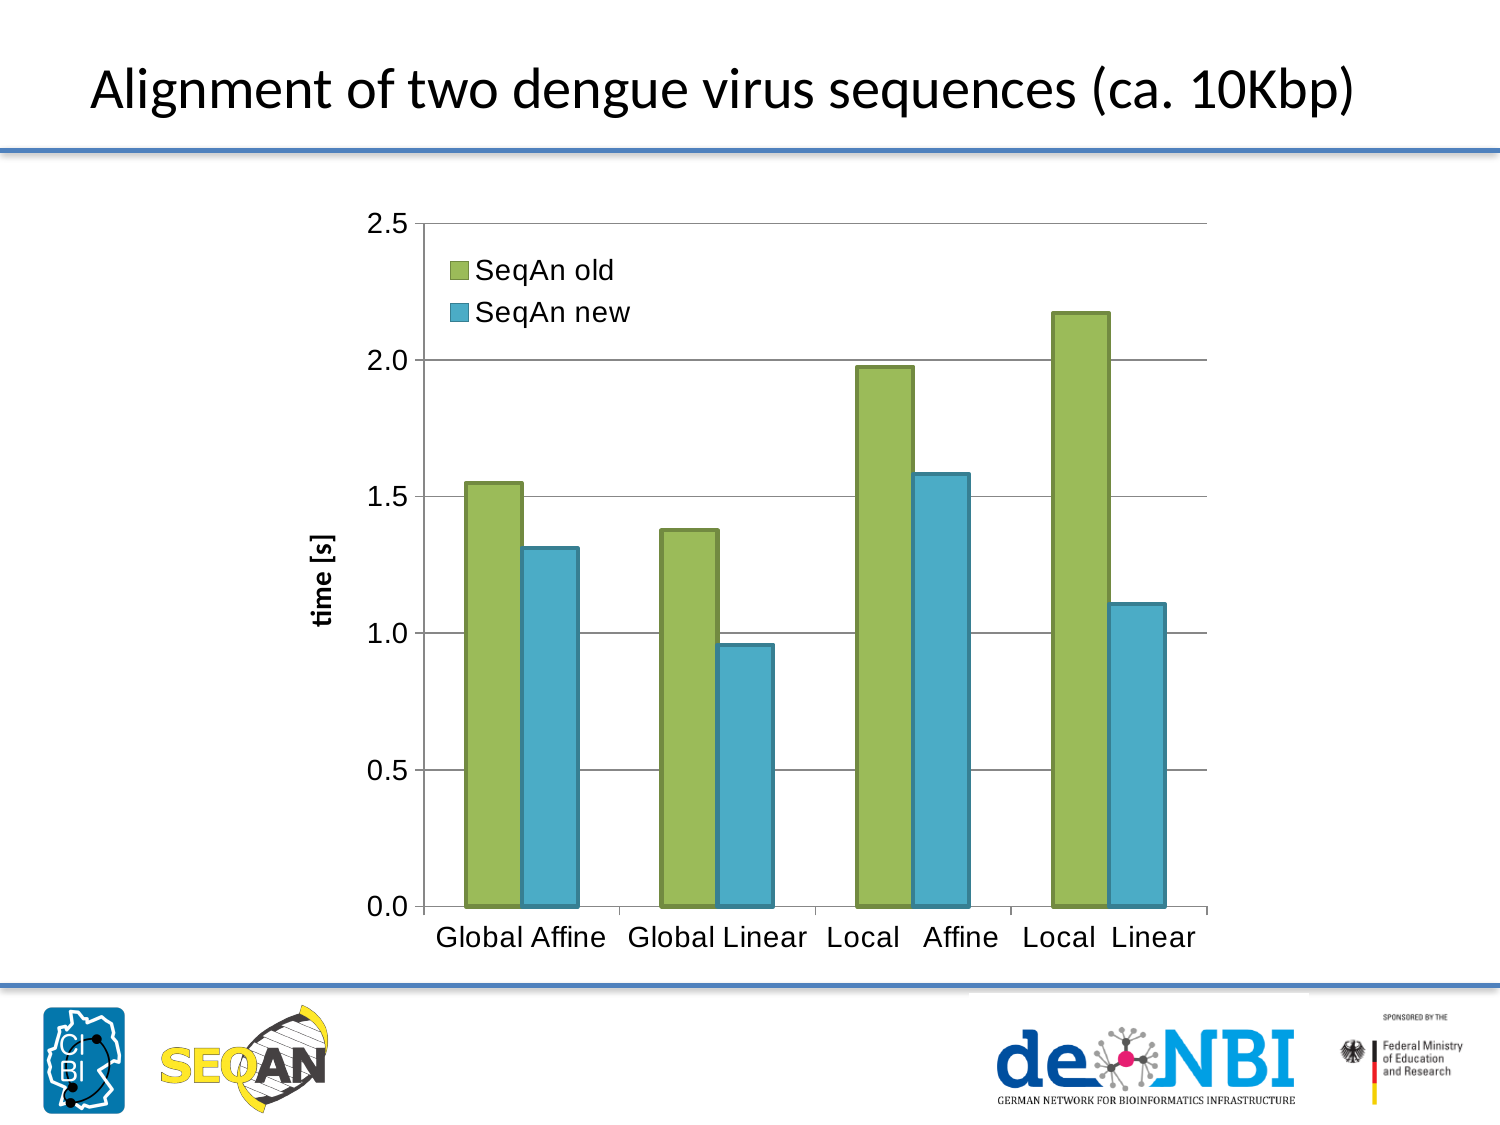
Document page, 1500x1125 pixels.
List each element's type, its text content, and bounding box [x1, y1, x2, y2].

title Alignment of two dengue virus sequences (ca. 10Kbp) [75, 25, 1425, 145]
picture [141, 1002, 332, 1121]
picture [969, 993, 1309, 1122]
picture [48, 1010, 120, 1109]
chart [273, 191, 1227, 970]
